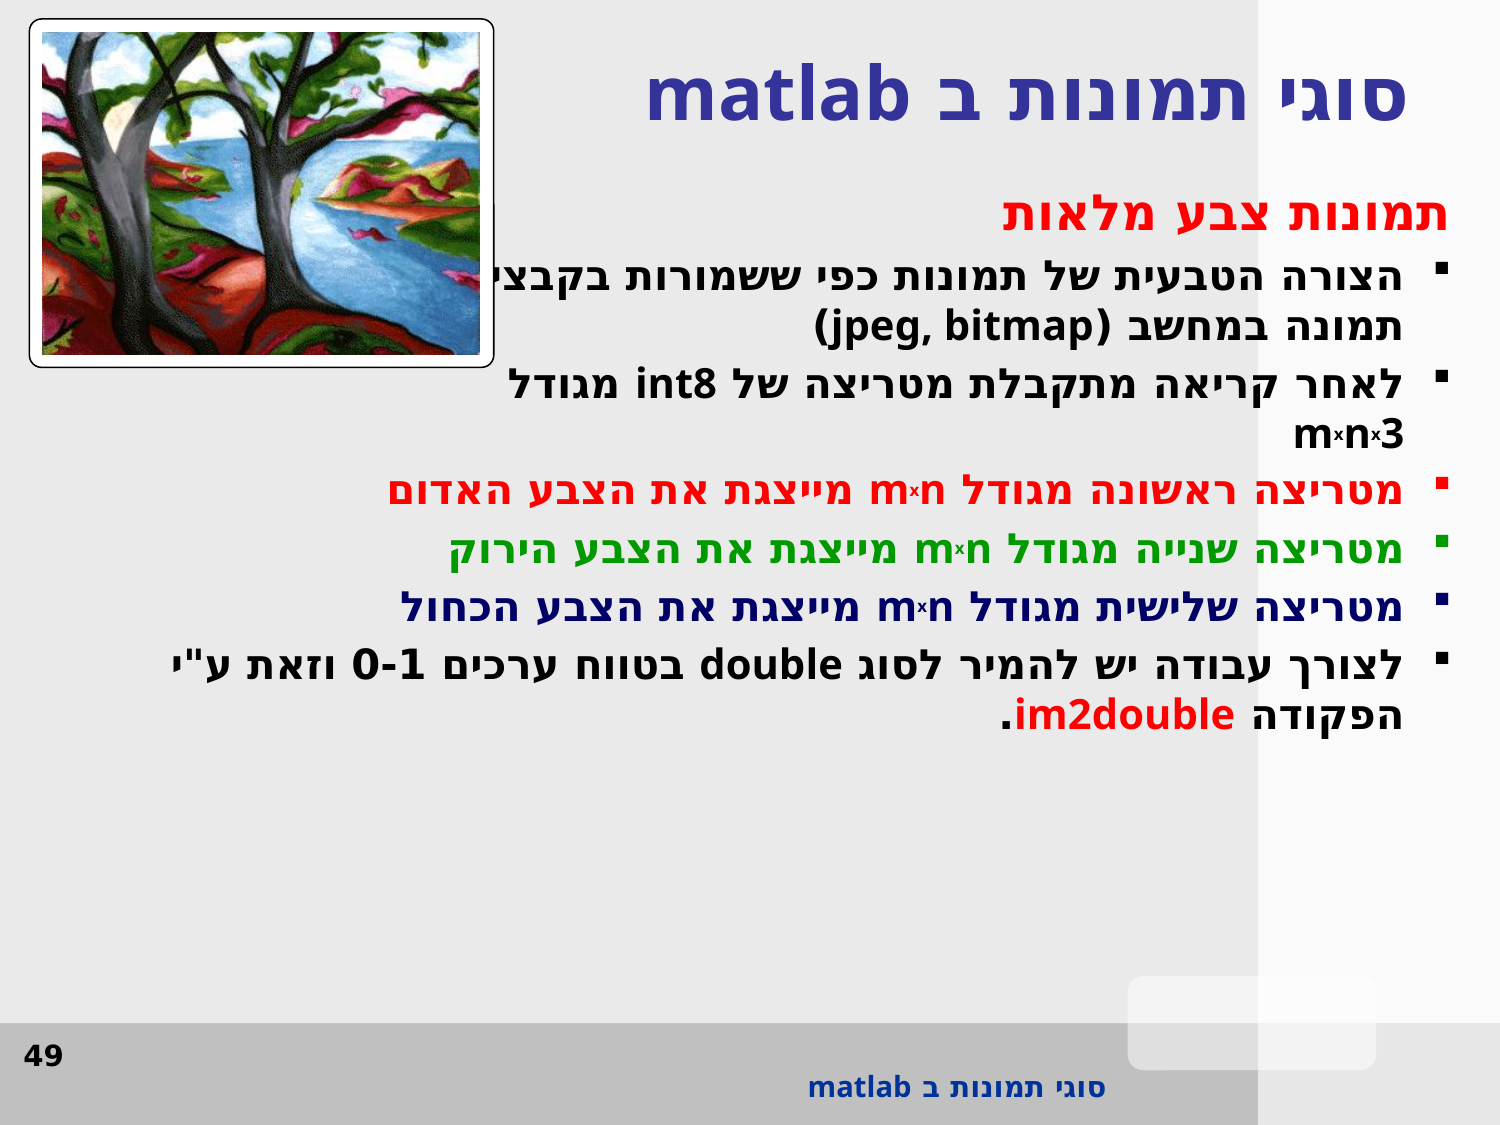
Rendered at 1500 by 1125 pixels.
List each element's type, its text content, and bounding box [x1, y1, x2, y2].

text_box תמונות צבע מלאות הצורה הטבעית של תמונות כפי ששמורות בקבצי תמונה במחשב (jpeg, bitmap) לאחר קריאה מתקבלת מטריצה של int8 מגודל mxnx3 [454, 172, 1500, 397]
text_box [29, 18, 494, 368]
text_box סוגי תמונות ב matlab [792, 1060, 1122, 1111]
text_box מטריצה ראשונה מגודל mxn מייצגת את הצבע האדום מטריצה שנייה מגודל mxn מייצגת את הצבע הירוק מטריצה שלישית מגודל mxn מייצגת את הצבע הכחול לצורך עבודה יש להמיר לסוג double בטווח ערכים 0-1 וזאת ע"י הפקודה im2double. [100, 397, 1500, 823]
text_box סוגי תמונות ב matlab [496, 20, 1425, 161]
slide_number 49 [8, 1029, 359, 1108]
